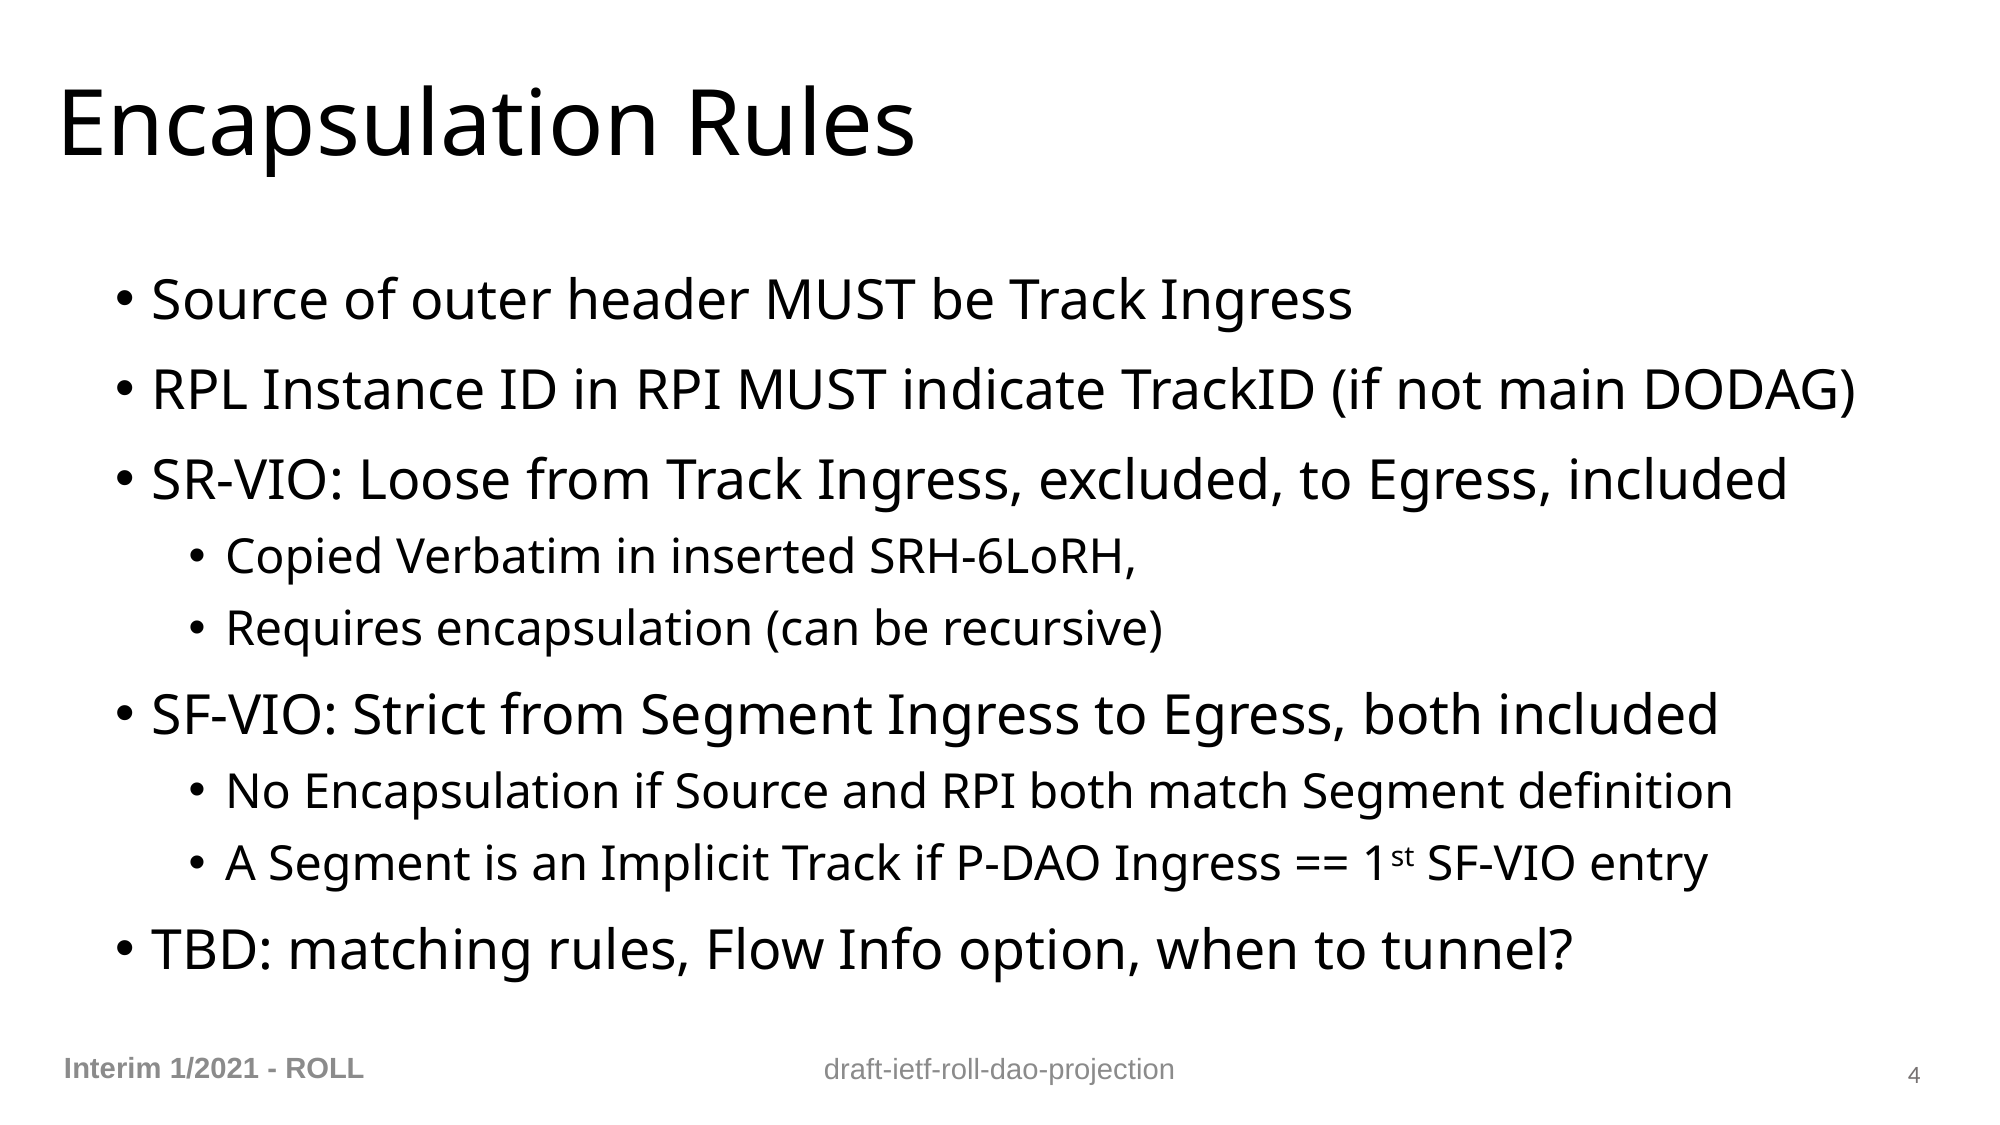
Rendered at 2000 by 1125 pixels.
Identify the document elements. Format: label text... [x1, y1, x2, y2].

title Encapsulation Rules [41, 16, 1767, 235]
list Source of outer header MUST be Track Ingress RPL Instance ID in RPI MUST indicate TrackID (if not main DODAG) SR-VIO: Loose from Track Ingress, excluded, to Egress, included Copied Verbatim in inserted SRH-6LoRH, Requires encapsulation (can be recursive) SF-VIO: Strict from Segment Ingress to Egress, both included No Encapsulation if Source and RPI both match Segment definition A Segment is an Implicit Track if P-DAO Ingress == 1st SF-VIO entry TBD: matching rules, Flow Info option, when to tunnel? [100, 249, 1947, 998]
